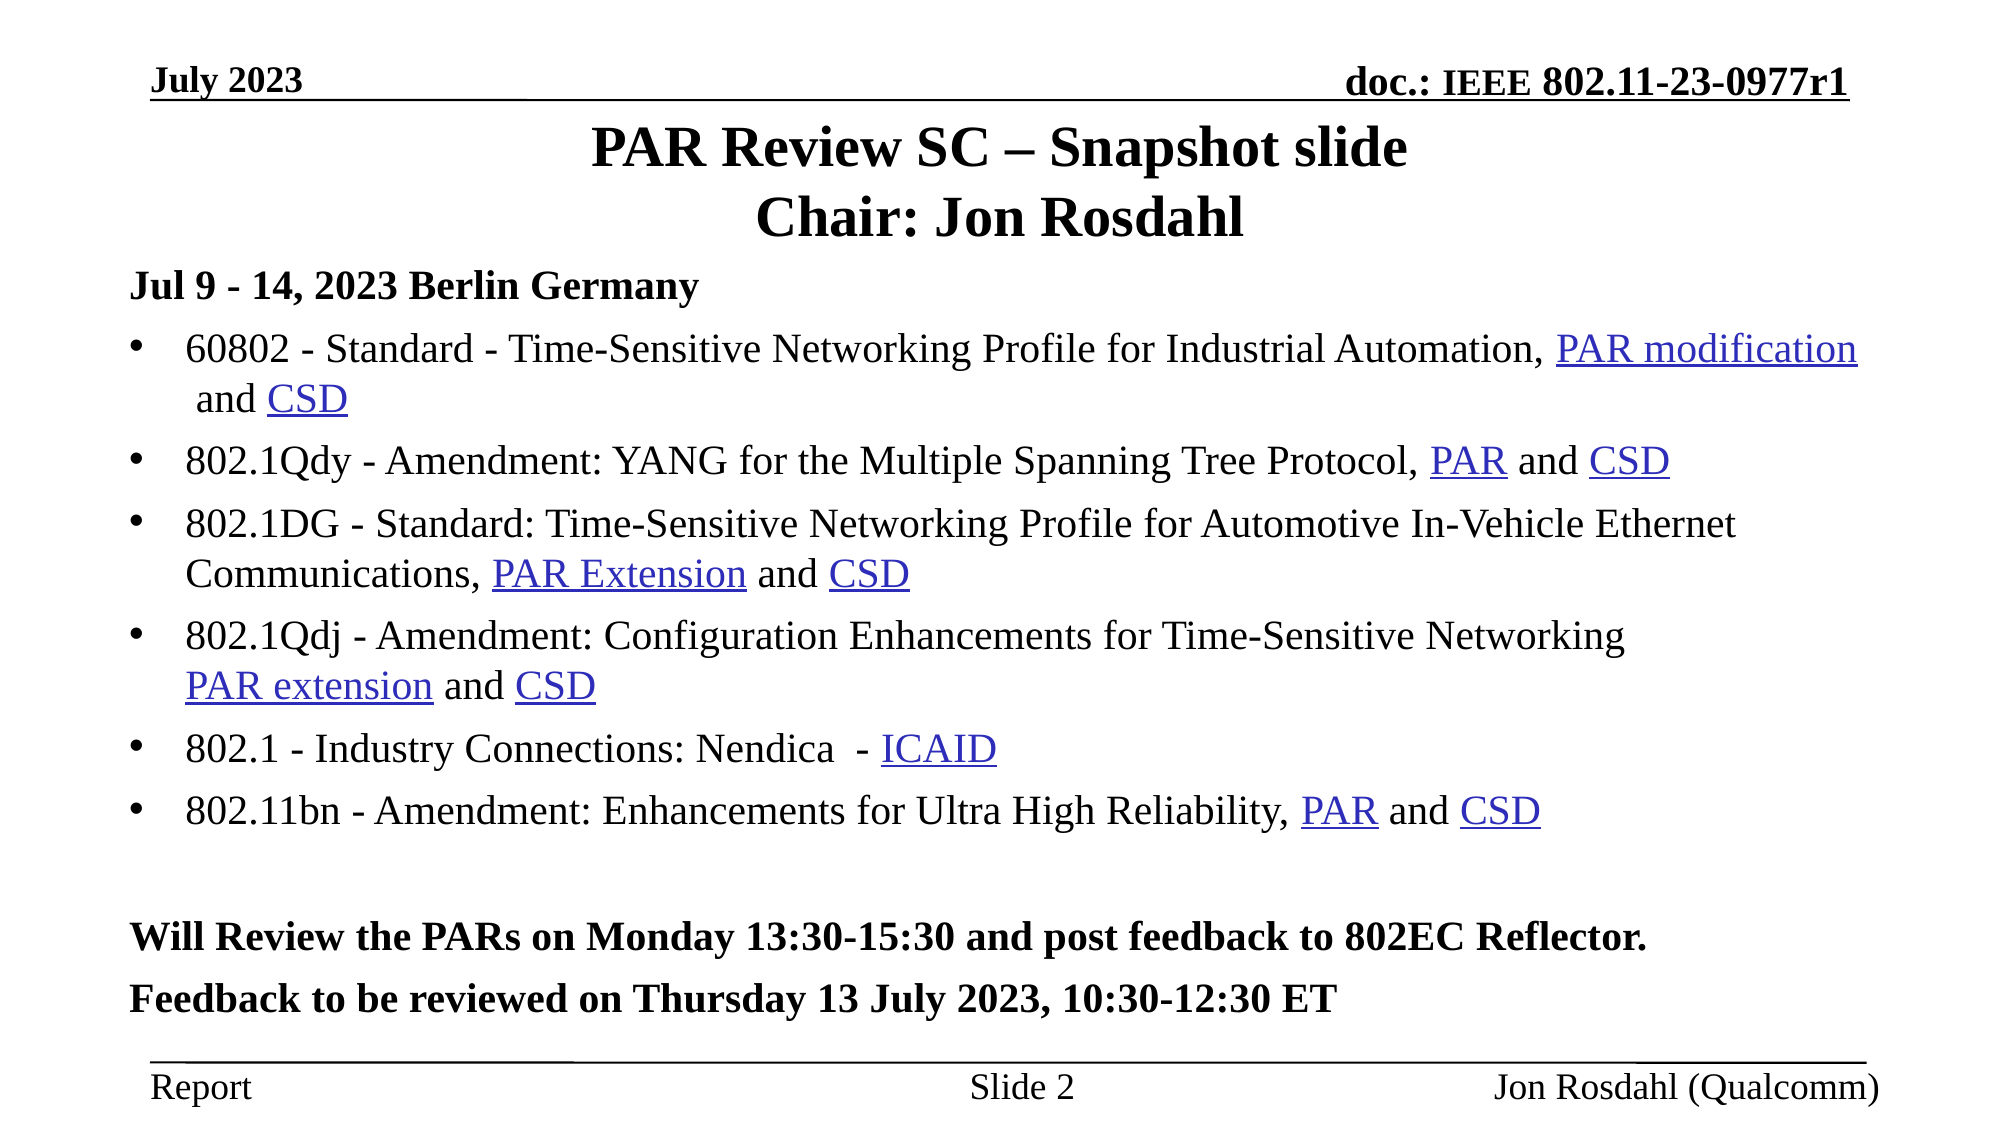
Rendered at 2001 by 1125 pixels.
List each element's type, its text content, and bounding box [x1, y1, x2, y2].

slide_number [149, 49, 431, 100]
title PAR Review SC – Snapshot slide Chair: Jon Rosdahl [149, 105, 1851, 250]
list Jul 9 - 14, 2023 Berlin Germany 60802 - Standard - Time-Sensitive Networking Profile for Industrial Automation, PAR modification and CSD 802.1Qdy - Amendment: YANG for the Multiple Spanning Tree Protocol, PAR and CSD 802.1DG - Standard: Time-Sensitive Networking Profile for Automotive In-Vehicle Ethernet Communications, PAR Extension and CSD 802.1Qdj - Amendment: Configuration Enhancements for Time-Sensitive Networking PAR extension and CSD 802.1 - Industry Connections: Nendica - ICAID 802.11bn - Amendment: Enhancements for Ultra High Reliability, PAR and CSD Will Review the PARs on Monday 13:30-15:30 and post feedback to 802EC Reflector. Feedback to be reviewed on Thursday 13 July 2023, 10:30-12:30 ET [113, 250, 1898, 1063]
footer Jon Rosdahl (Qualcomm) [1436, 1061, 1881, 1108]
slide_number Slide 2 [950, 1061, 1095, 1125]
